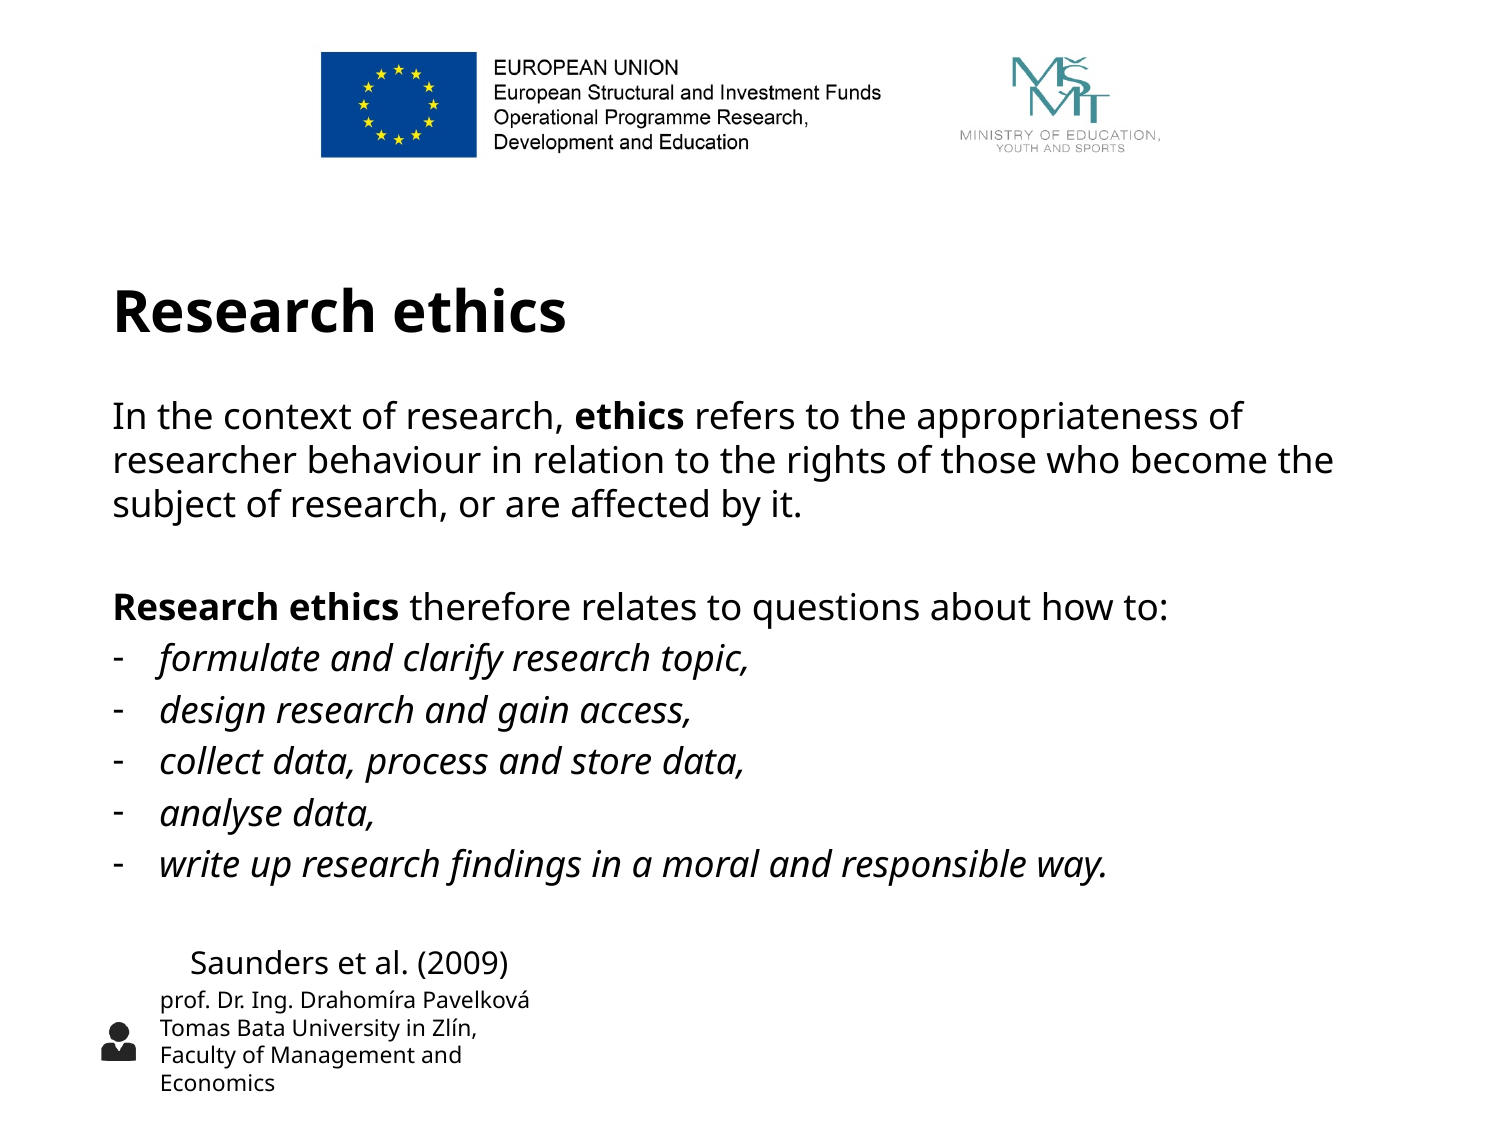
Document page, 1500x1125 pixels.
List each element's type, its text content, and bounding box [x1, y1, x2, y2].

picture [101, 1021, 136, 1062]
title Research ethics [97, 232, 1425, 385]
list In the context of research, ethics refers to the appropriateness of researcher behaviour in relation to the rights of those who become the subject of research, or are affected by it. Research ethics therefore relates to questions about how to: formulate and clarify research topic, design research and gain access, collect data, process and store data, analyse data, write up research findings in a moral and responsible way. Saunders et al. (2009) [97, 385, 1448, 1000]
picture [268, 0, 1212, 210]
footer prof. Dr. Ing. Drahomíra Pavelková Tomas Bata University in Zlín, Faculty of Management and Economics [145, 999, 550, 1083]
